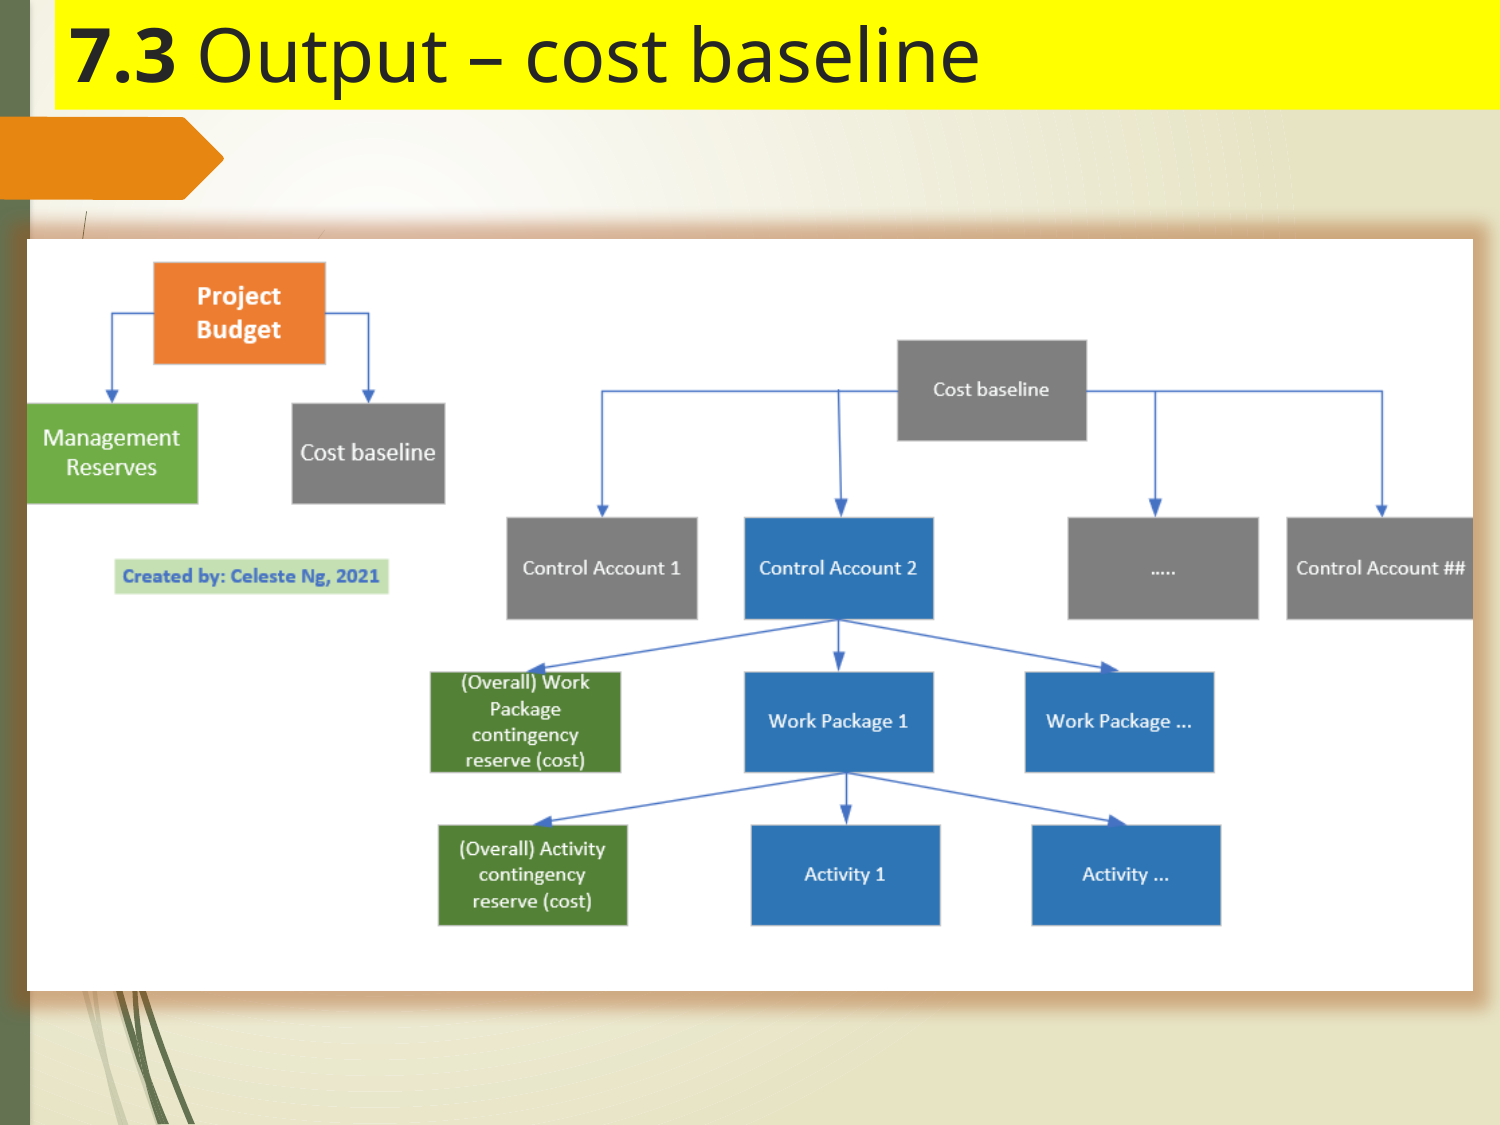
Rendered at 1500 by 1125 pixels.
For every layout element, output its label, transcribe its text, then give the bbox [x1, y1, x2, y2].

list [27, 239, 1473, 992]
title 7.3 Output – cost baseline [54, 0, 1500, 110]
